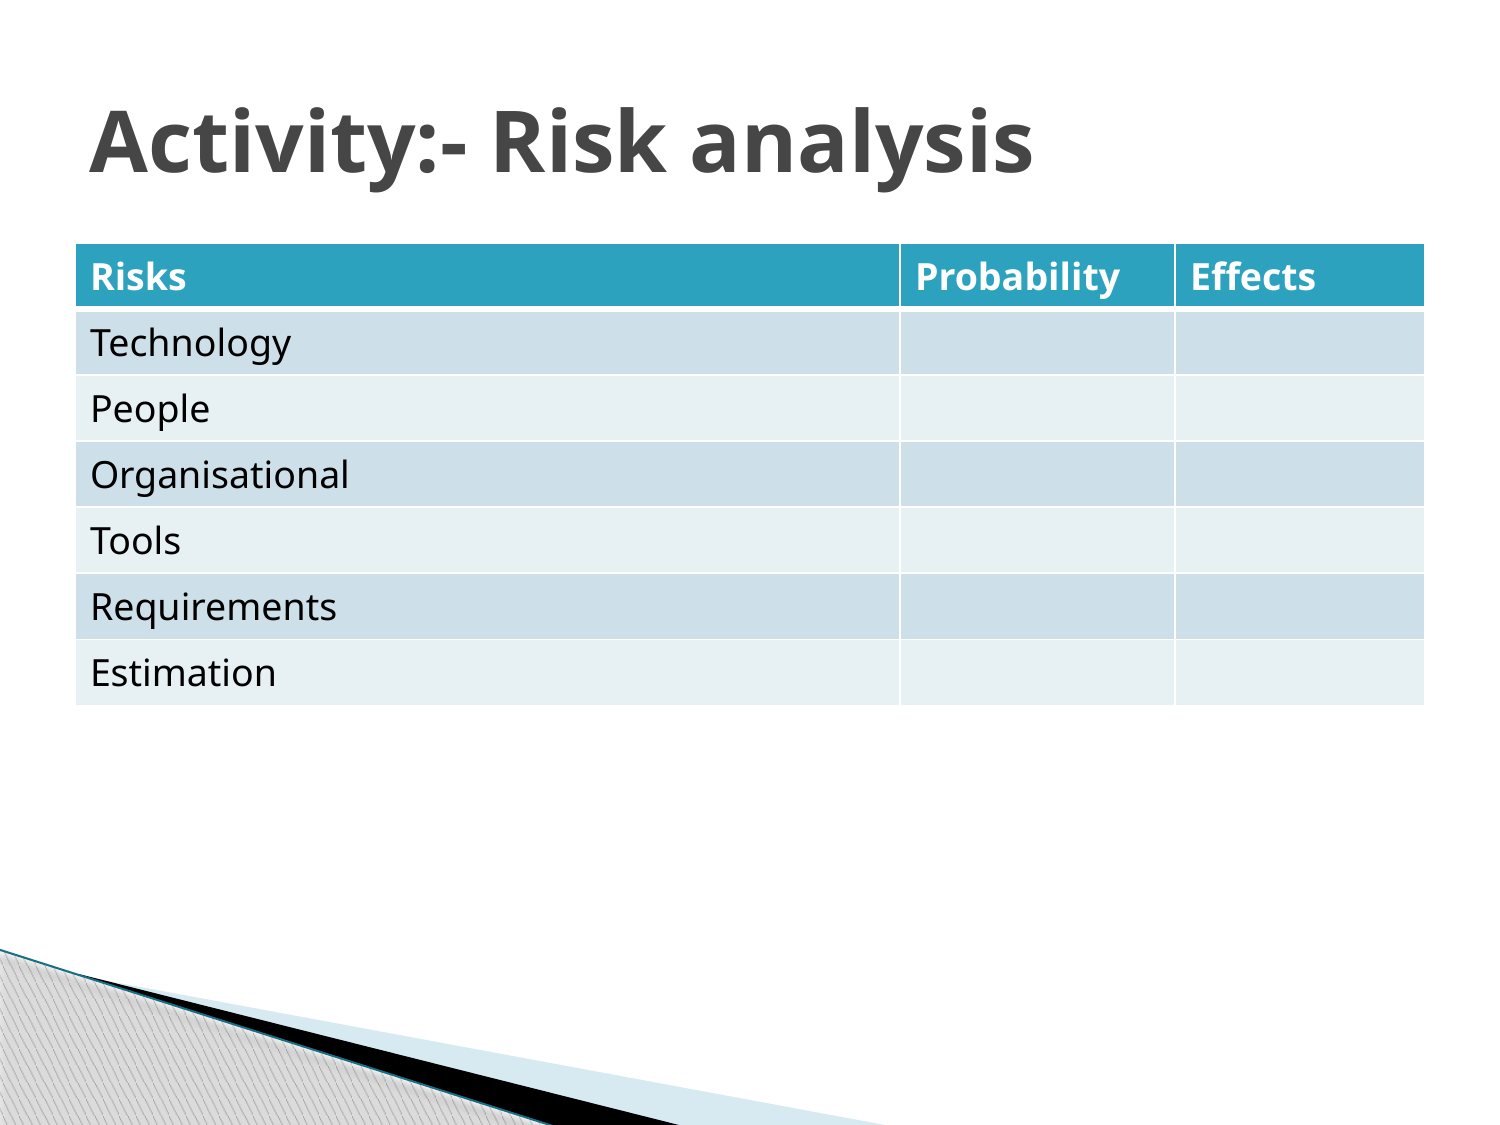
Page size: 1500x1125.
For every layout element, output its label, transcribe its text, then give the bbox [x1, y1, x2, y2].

table_cell [1176, 574, 1424, 639]
table_cell Estimation [76, 640, 899, 705]
table_cell [901, 442, 1174, 506]
table_cell [901, 508, 1174, 572]
table_cell [1176, 442, 1424, 506]
table_cell [901, 312, 1174, 374]
table_header Risks [76, 244, 899, 306]
table_cell [1176, 508, 1424, 572]
table_header Probability [901, 244, 1174, 306]
table_cell Tools [76, 508, 899, 572]
table_cell [1176, 376, 1424, 440]
table_cell Technology [76, 312, 899, 374]
table_cell People [76, 376, 899, 440]
table_cell [901, 640, 1174, 705]
table_cell Organisational [76, 442, 899, 506]
table_cell [1176, 312, 1424, 374]
table_cell [901, 376, 1174, 440]
table_cell [901, 574, 1174, 639]
table_header Effects [1176, 244, 1424, 306]
table_cell [1176, 640, 1424, 705]
title Activity:- Risk analysis [75, 45, 1425, 233]
table_cell Requirements [76, 574, 899, 639]
